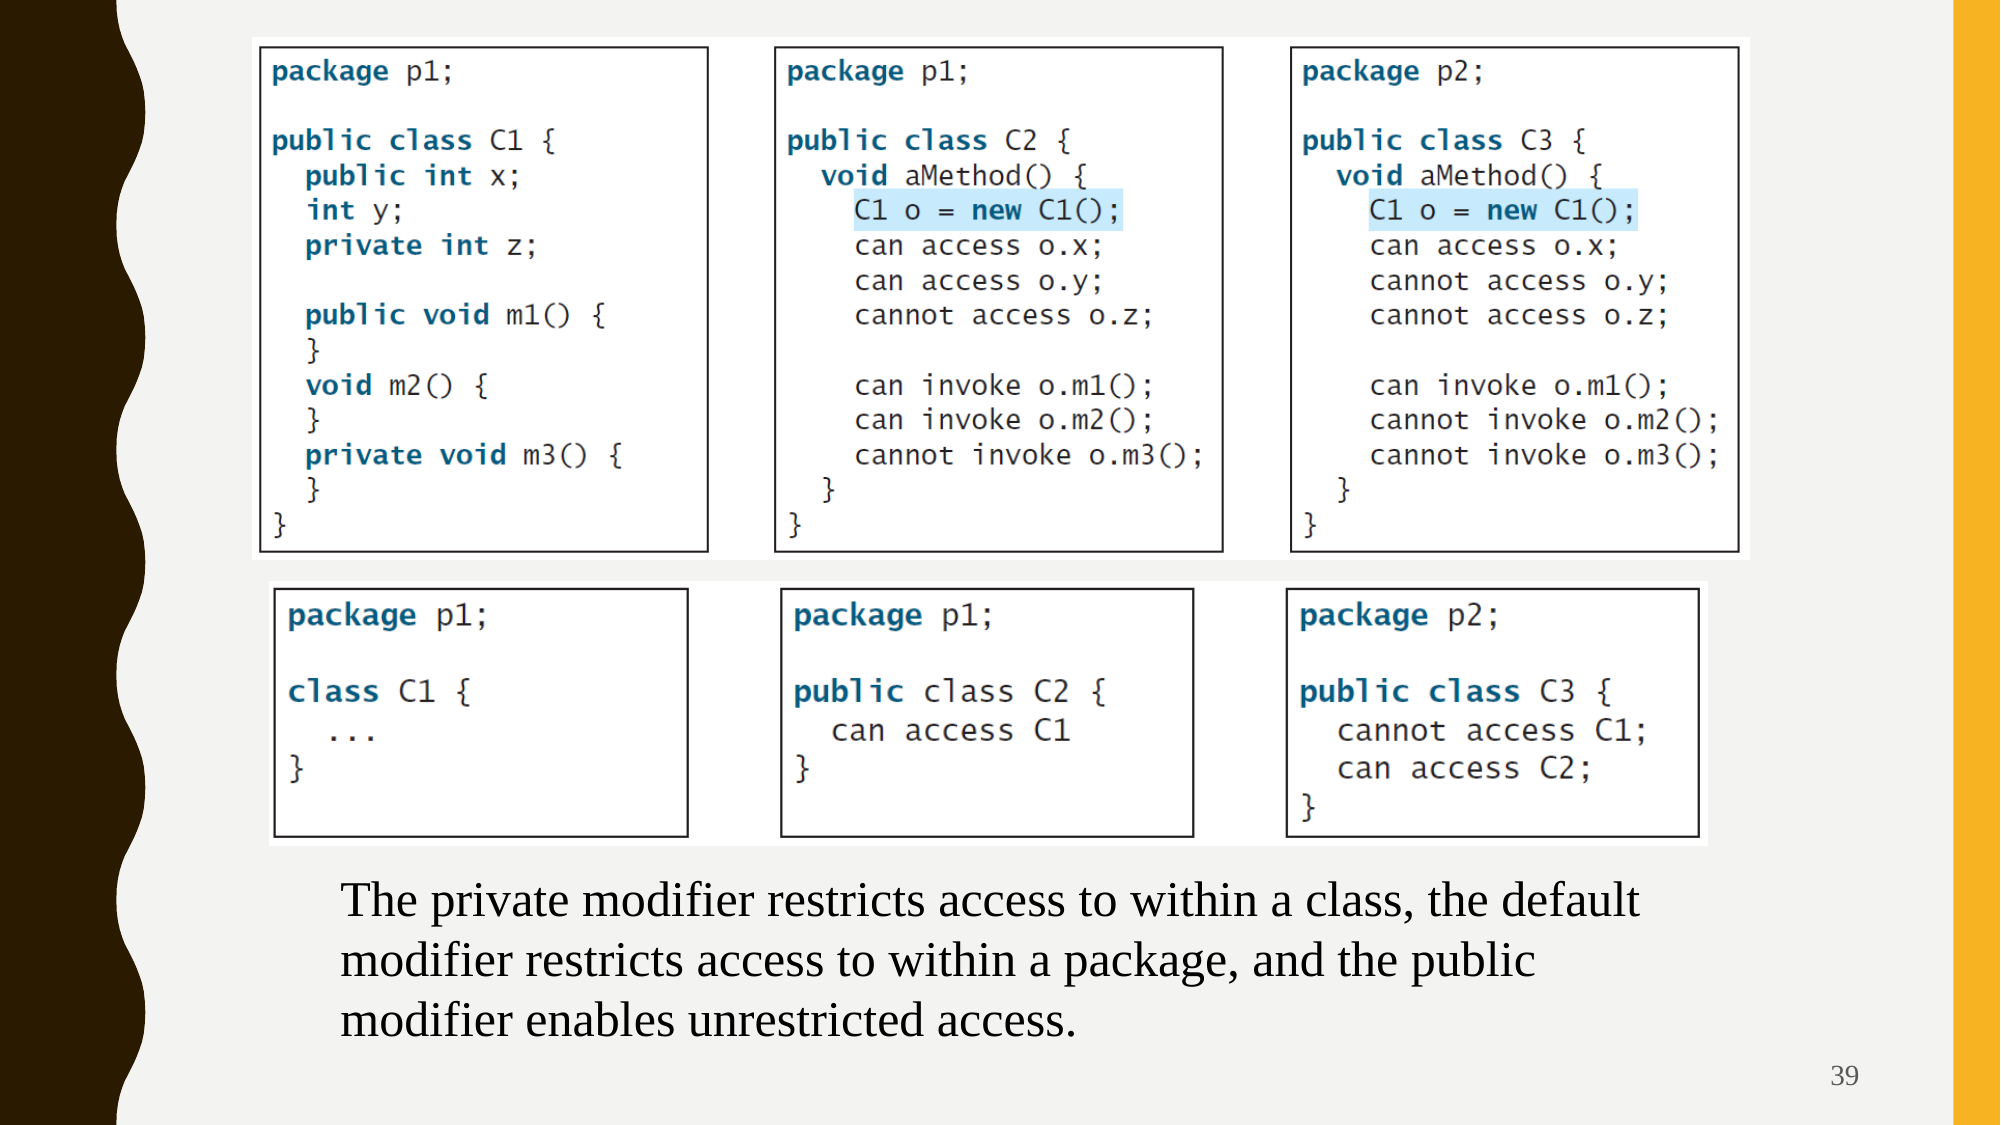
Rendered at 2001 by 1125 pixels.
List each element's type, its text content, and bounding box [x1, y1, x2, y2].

text_box [1750, 407, 2000, 484]
text_box The private modifier restricts access to within a class, the default modifier restricts access to within a package, and the public modifier enables unrestricted access. [325, 858, 1707, 1054]
slide_number 39 [1412, 1045, 1875, 1103]
picture [252, 37, 1750, 560]
text_box [1750, 341, 2000, 407]
picture [269, 581, 1708, 846]
